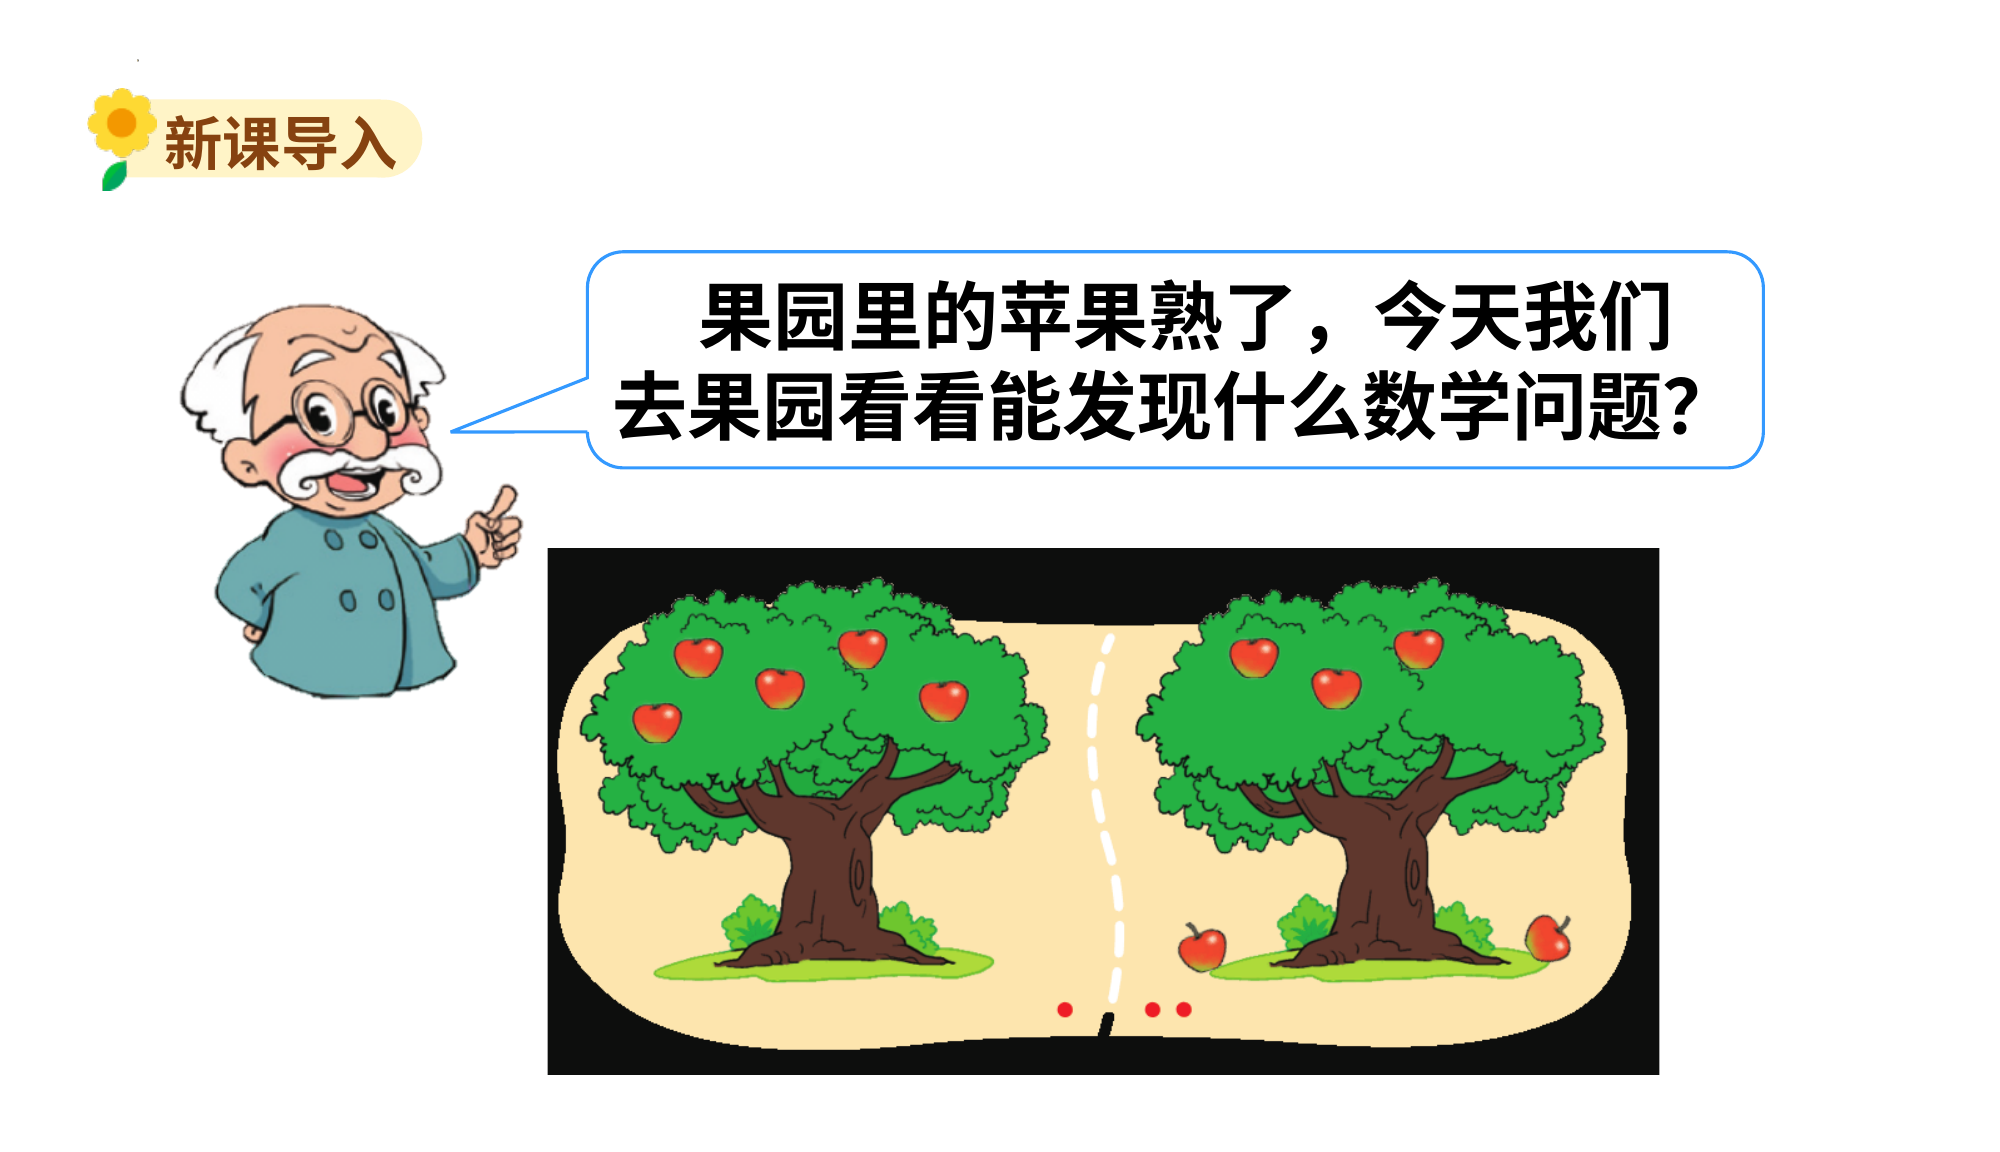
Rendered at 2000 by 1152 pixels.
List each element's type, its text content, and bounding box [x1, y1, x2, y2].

picture [162, 300, 1660, 1076]
text_box 果园里的苹果熟了，今天我们去果园看看能发现什么数学问题？ [553, 251, 1764, 468]
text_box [87, 88, 423, 192]
